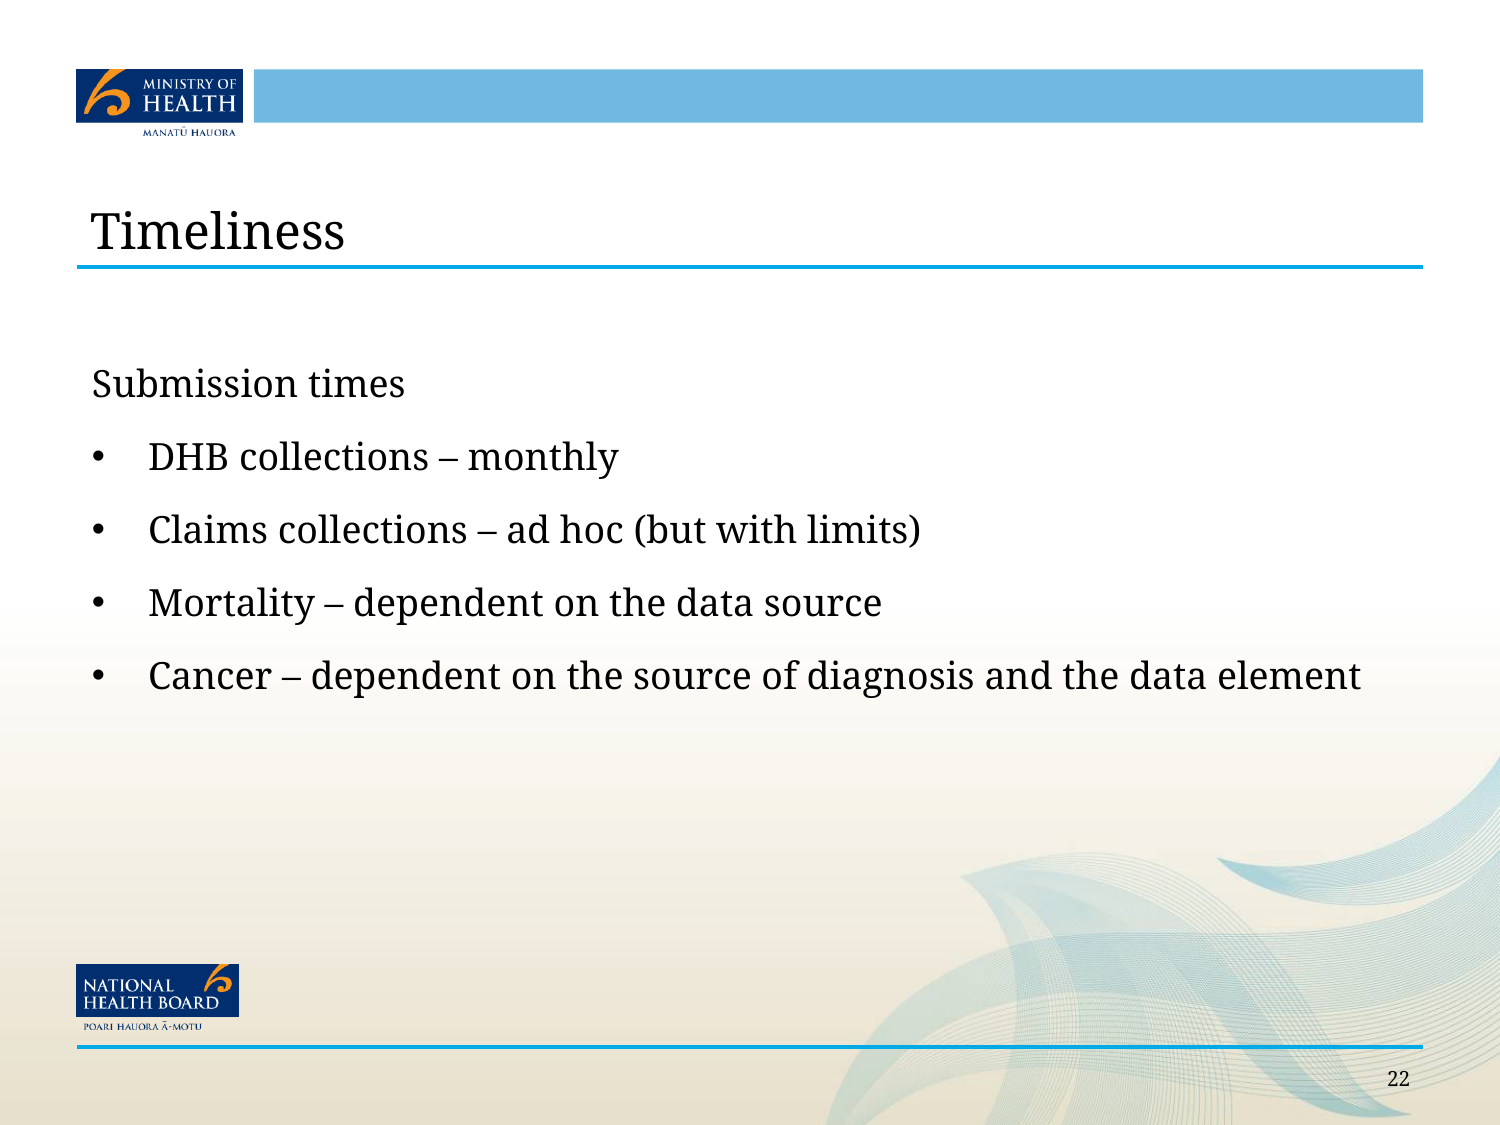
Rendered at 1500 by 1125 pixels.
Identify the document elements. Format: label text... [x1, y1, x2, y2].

title Timeliness [75, 137, 1425, 268]
picture [0, 350, 1500, 1125]
list Submission times DHB collections – monthly Claims collections – ad hoc (but with limits) Mortality – dependent on the data source Cancer – dependent on the source of diagnosis and the data element [76, 278, 1427, 1022]
picture [76, 69, 243, 136]
slide_number 22 [1074, 1058, 1425, 1103]
